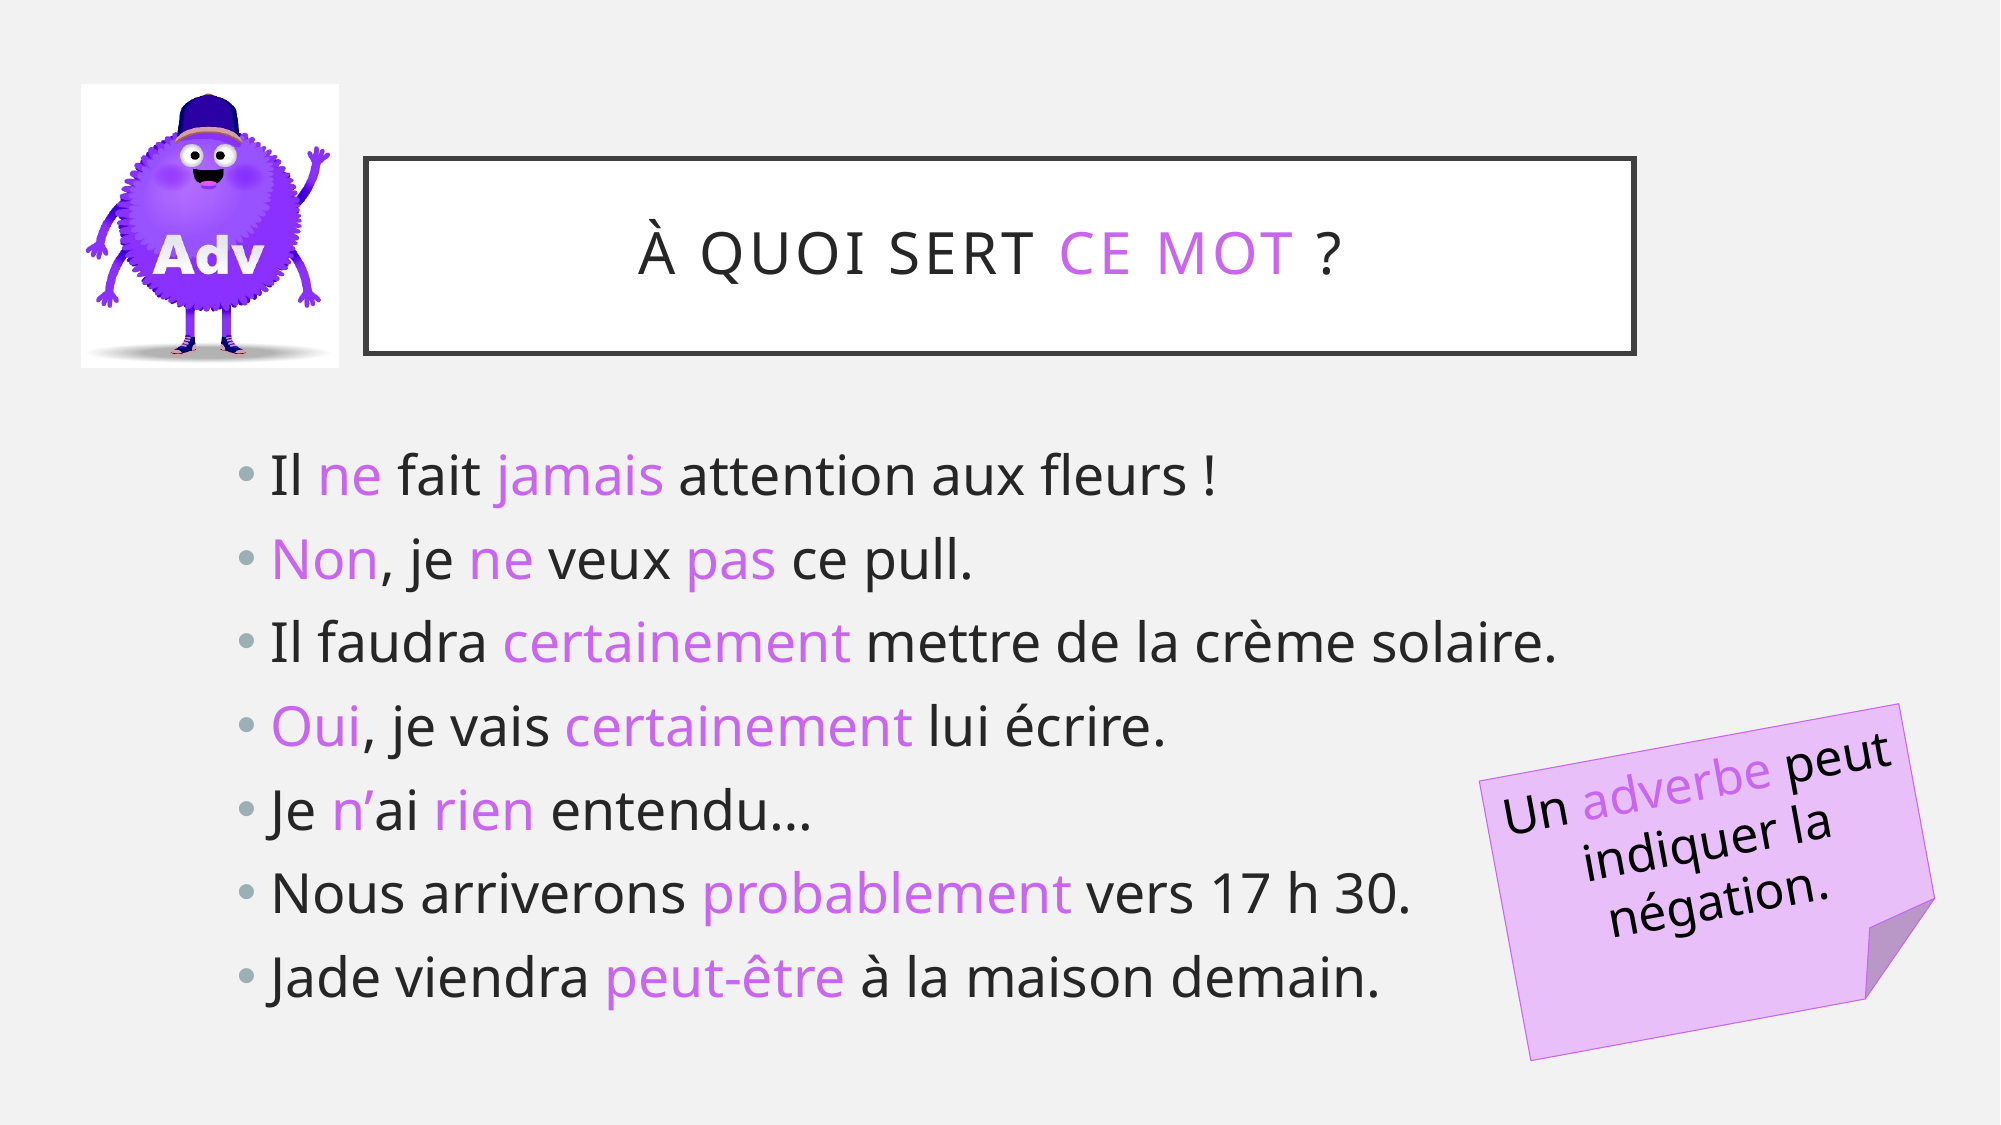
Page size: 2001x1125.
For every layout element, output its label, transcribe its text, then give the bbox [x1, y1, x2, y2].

list Il ne fait jamais attention aux fleurs ! Non, je ne veux pas ce pull. Il faudra certainement mettre de la crème solaire. Oui, je vais certainement lui écrire. Je n’ai rien entendu… Nous arriverons probablement vers 17 h 30. Jade viendra peut-être à la maison demain. [221, 432, 1775, 1021]
text_box Un adverbe peut indiquer la négation. [1478, 703, 1936, 1062]
picture [81, 84, 339, 368]
title À quoi sert ce mot ? [363, 156, 1637, 356]
